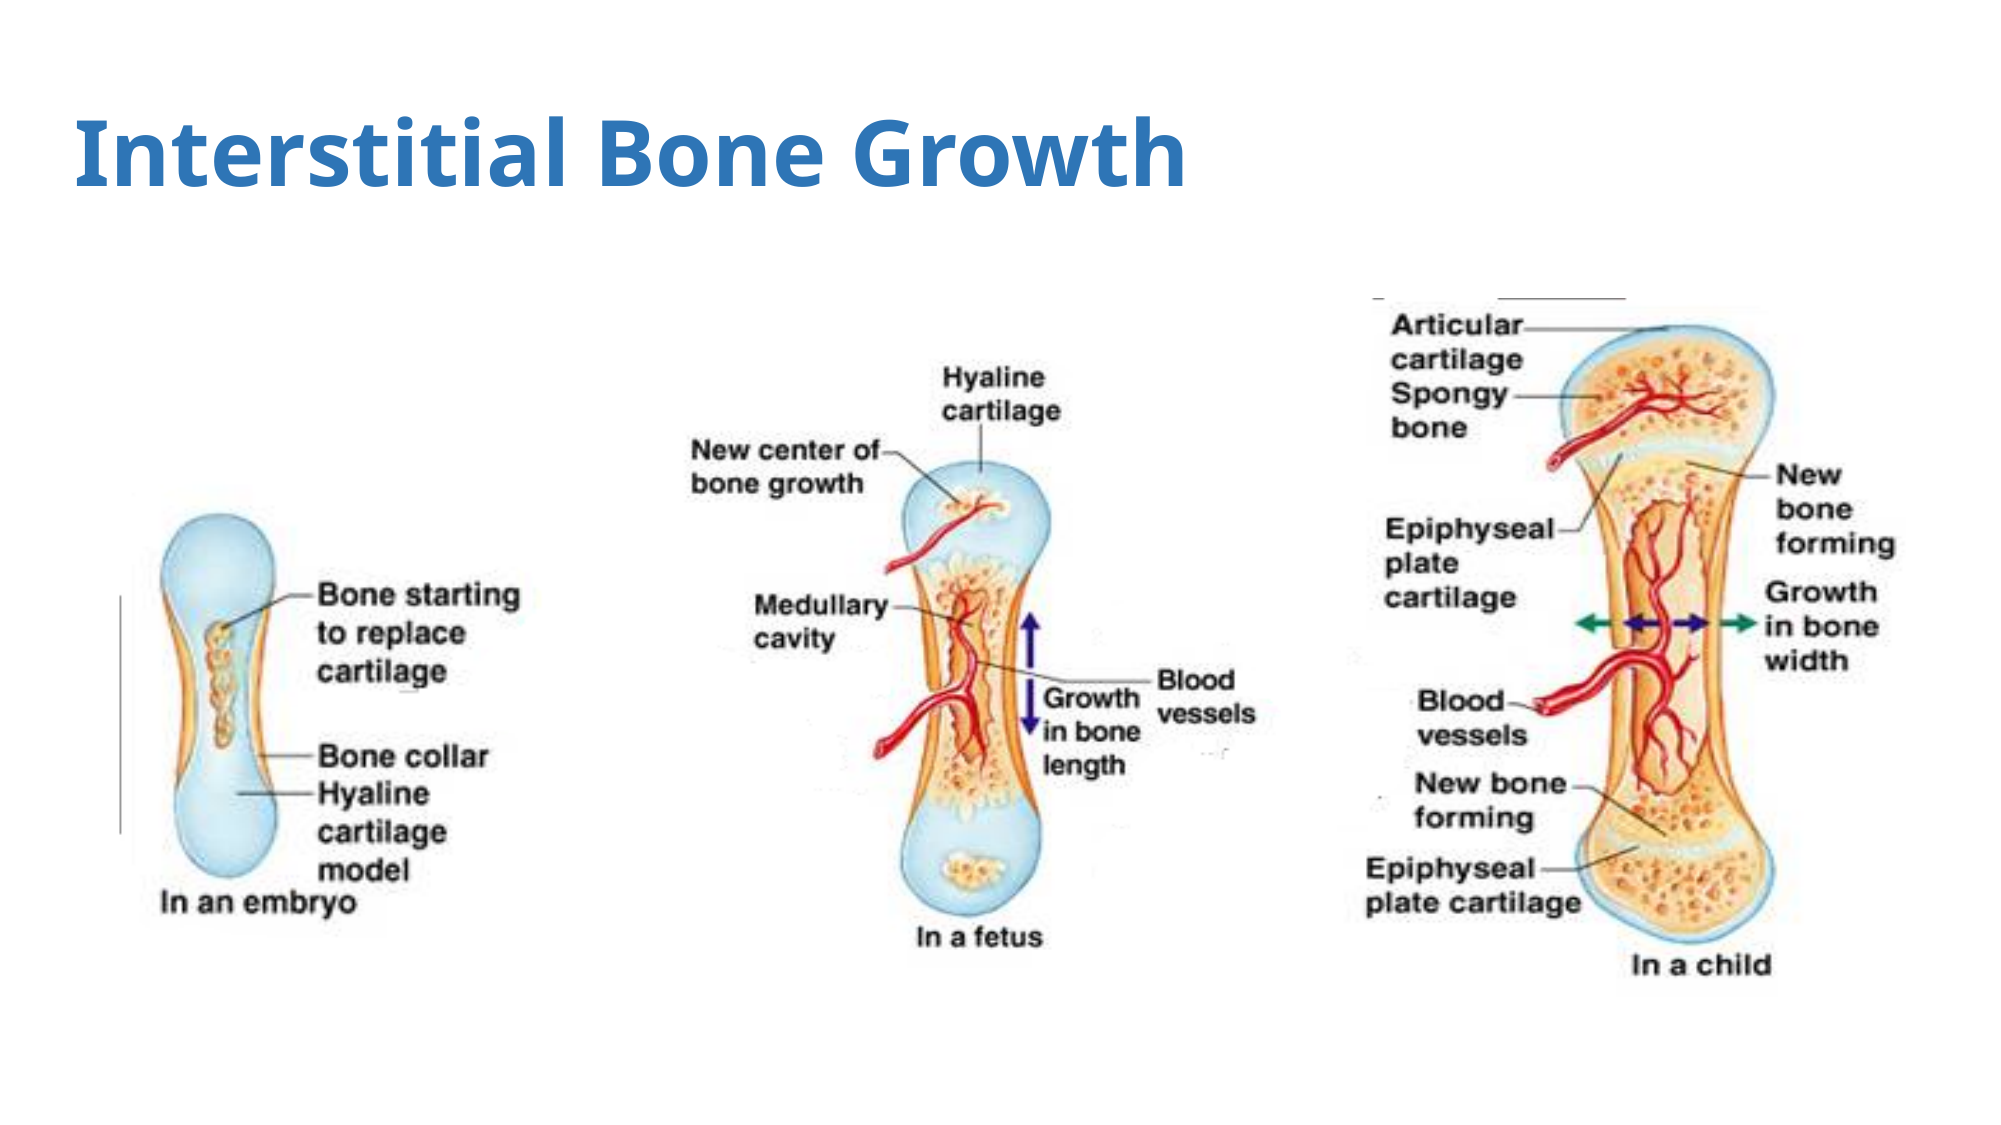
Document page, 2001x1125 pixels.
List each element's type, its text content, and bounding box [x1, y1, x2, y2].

picture [1331, 298, 1913, 1031]
title Interstitial Bone Growth [59, 48, 1785, 266]
picture [119, 463, 544, 957]
picture [642, 342, 1285, 987]
